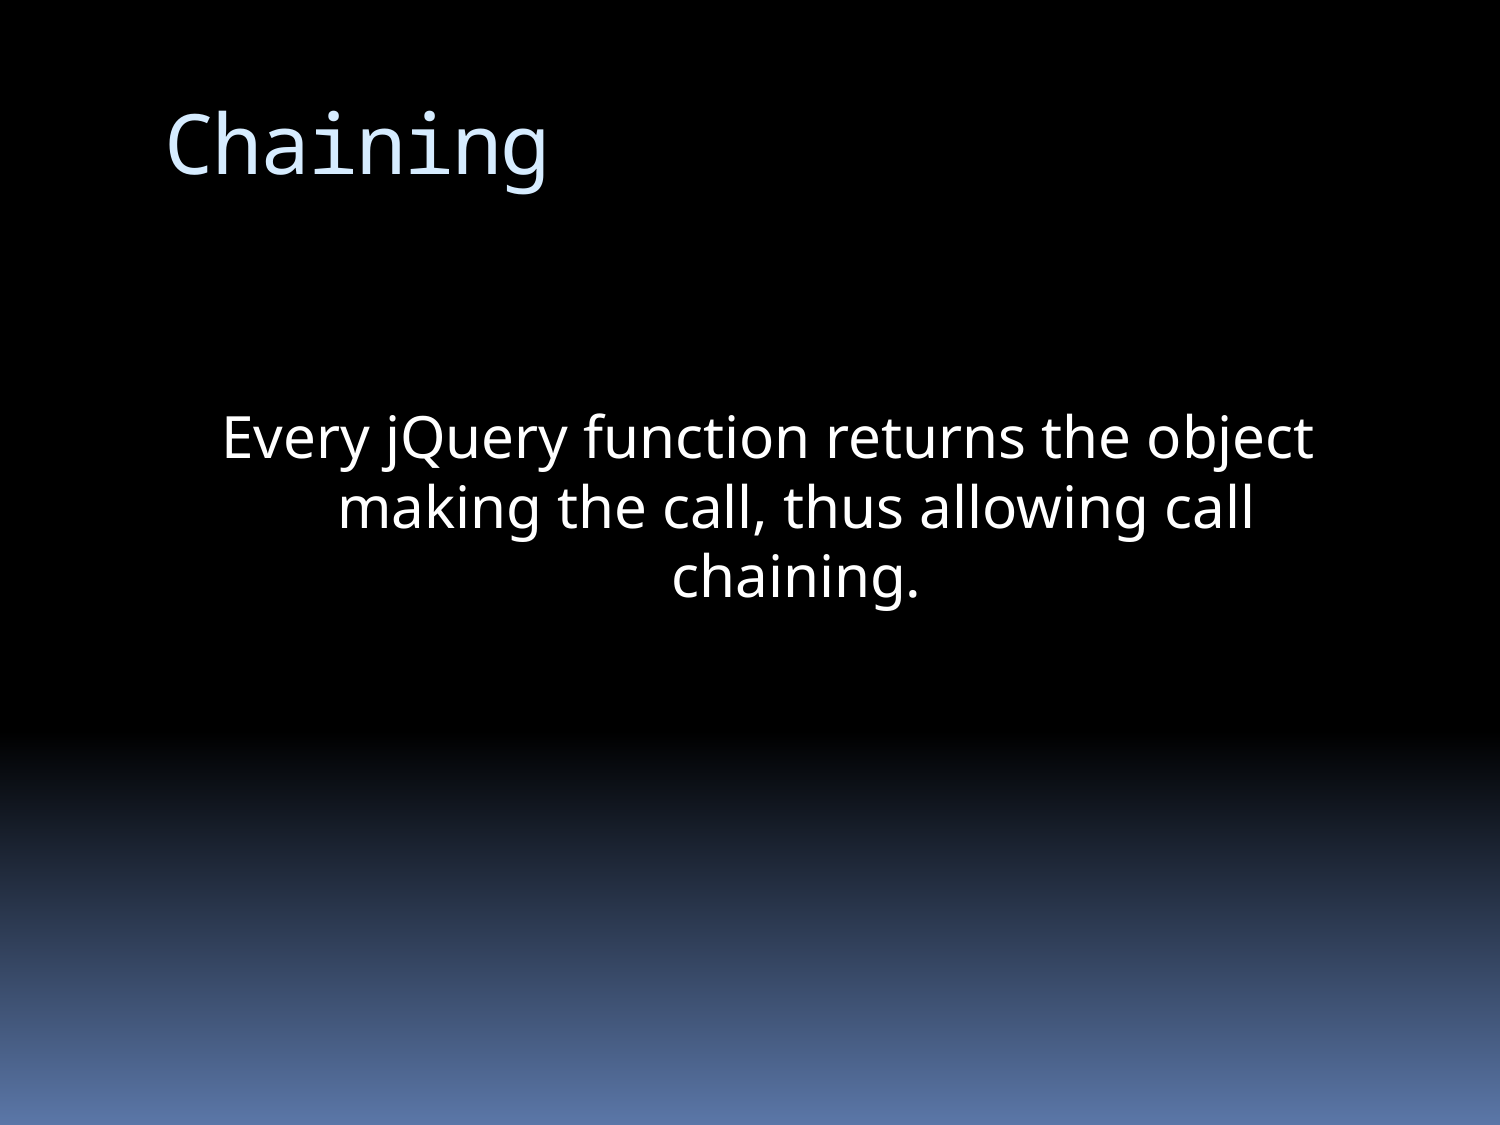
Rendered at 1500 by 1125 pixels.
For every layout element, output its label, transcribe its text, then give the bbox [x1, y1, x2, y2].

title Chaining [150, 83, 1425, 234]
list Every jQuery function returns the object making the call, thus allowing call chaining. [125, 392, 1400, 863]
